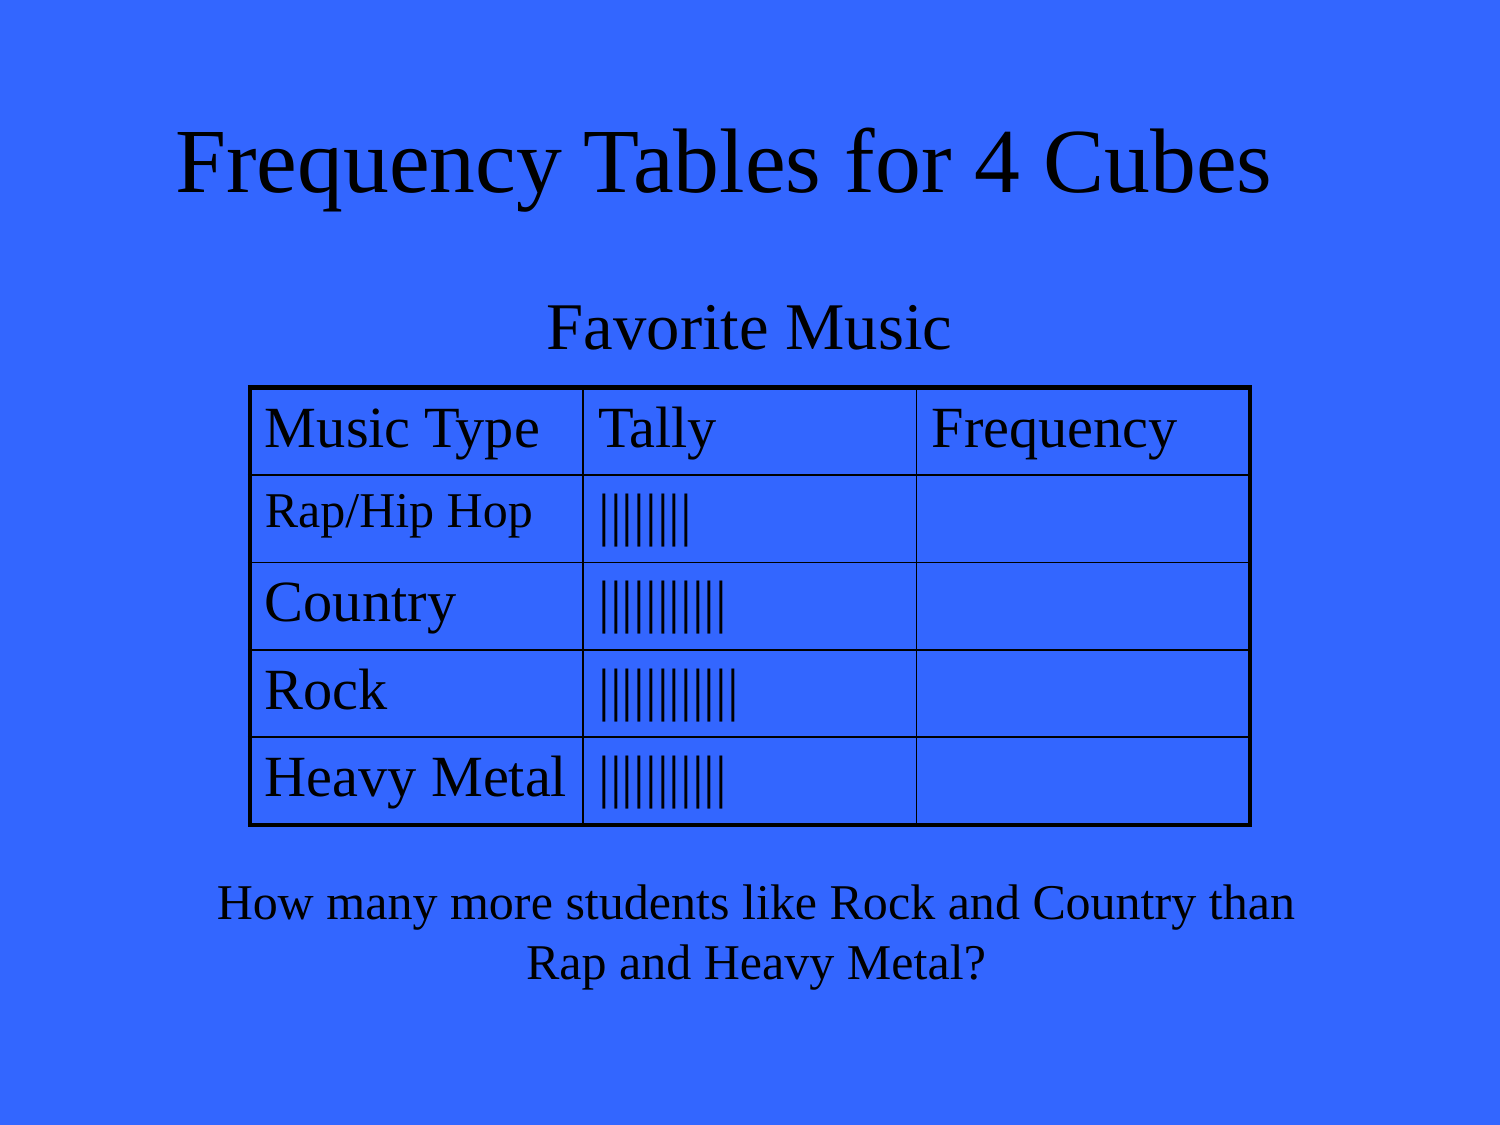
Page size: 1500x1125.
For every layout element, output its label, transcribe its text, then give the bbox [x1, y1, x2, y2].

table_cell |||||||| [584, 476, 916, 562]
table_cell [917, 651, 1248, 736]
title Frequency Tables for 4 Cubes [87, 62, 1363, 251]
table_cell Rock [252, 651, 582, 736]
table_cell Rap/Hip Hop [252, 476, 582, 562]
table_header Tally [584, 390, 916, 474]
table_cell [917, 563, 1248, 649]
subtitle Favorite Music [224, 274, 1276, 862]
table_header Frequency [917, 390, 1248, 474]
table_cell [917, 476, 1248, 562]
table_cell ||||||||||| [584, 738, 916, 823]
table_cell Country [252, 563, 582, 649]
table_cell ||||||||||| [584, 563, 916, 649]
table_cell Heavy Metal [252, 738, 582, 823]
table_header Music Type [252, 390, 582, 474]
table_cell [917, 738, 1248, 823]
table_cell |||||||||||| [584, 651, 916, 736]
text_box How many more students like Rock and Country than Rap and Heavy Metal? [162, 862, 1350, 998]
